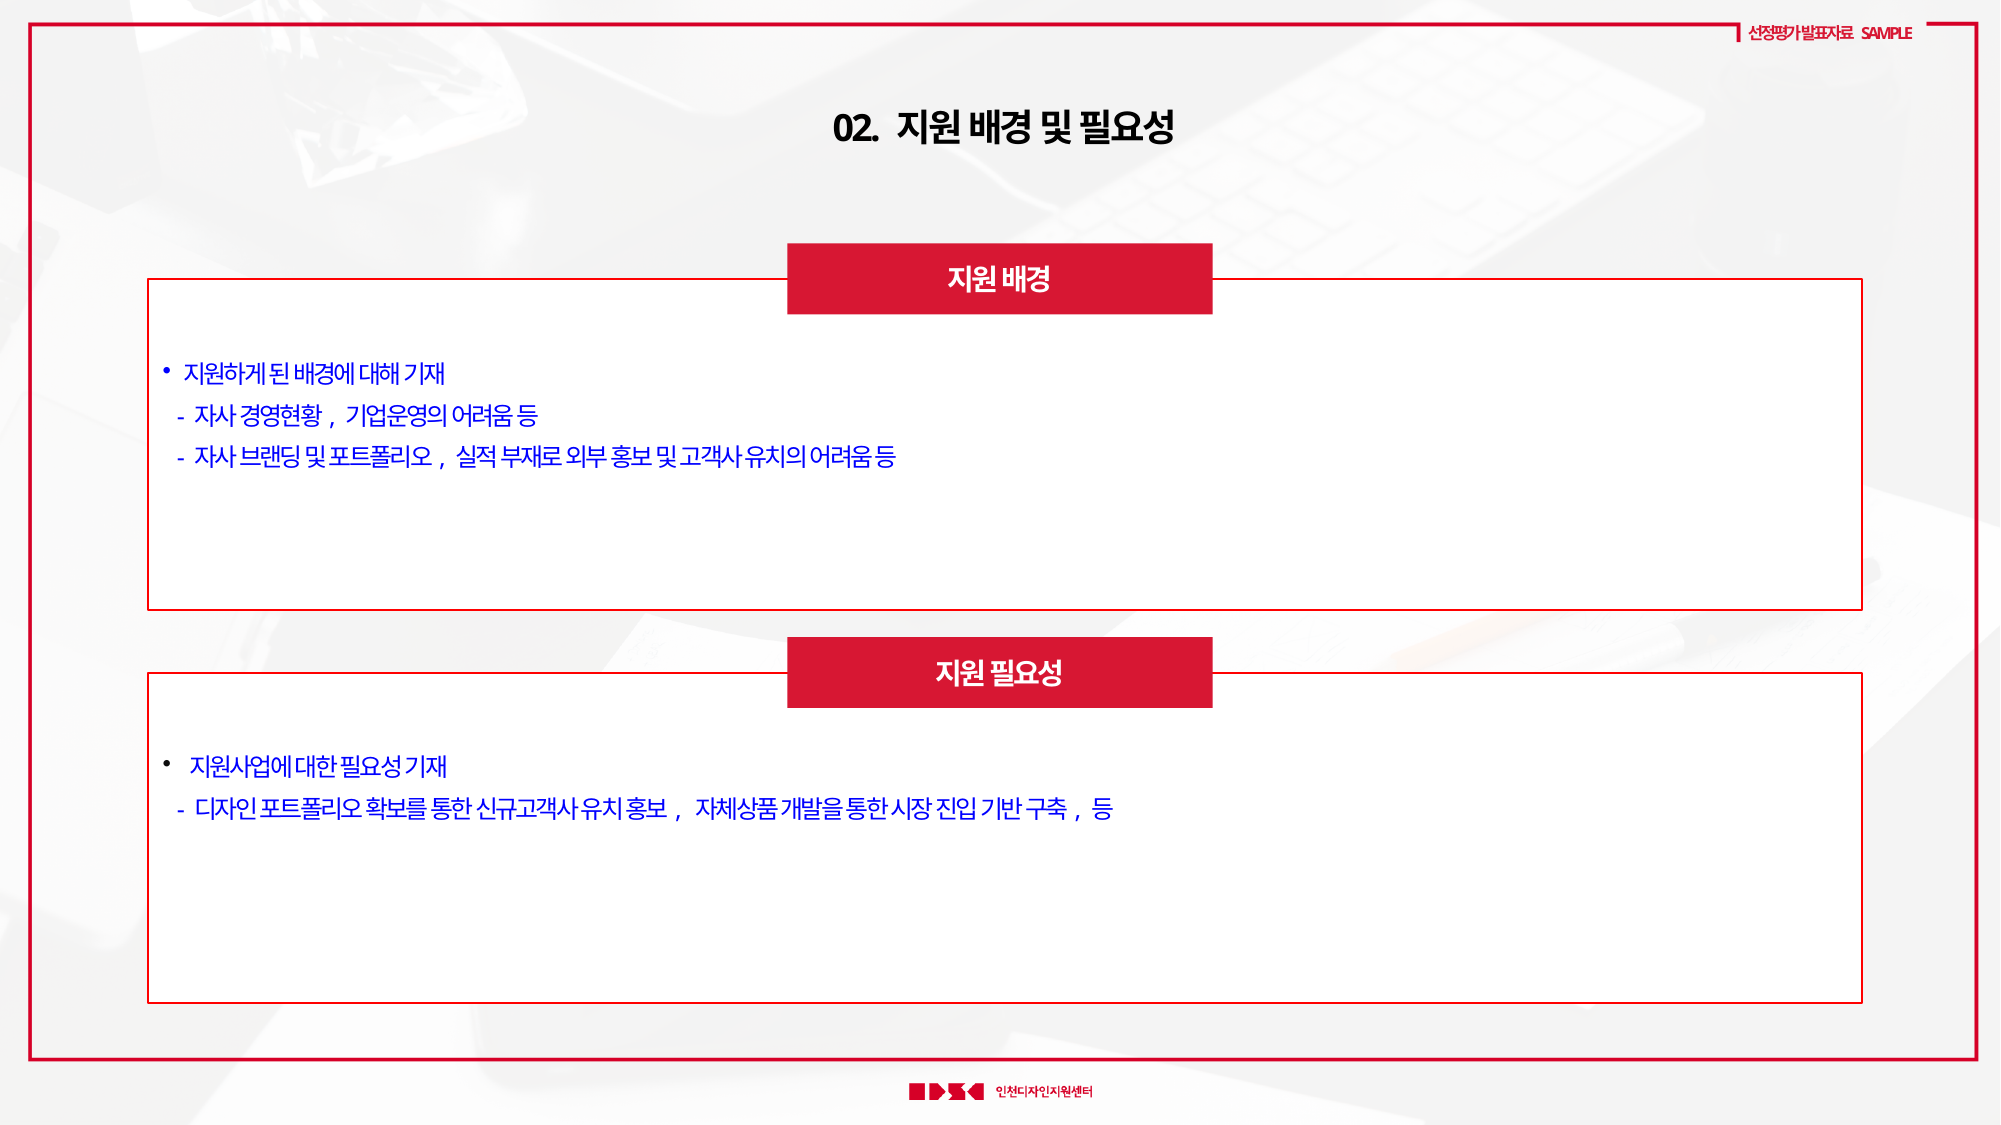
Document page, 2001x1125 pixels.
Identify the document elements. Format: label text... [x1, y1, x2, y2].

picture [0, 0, 2001, 1125]
text_box 지원사업에 대한 필요성 기재 - 디자인 포트폴리오 확보를 통한 신규고객사 유치 홍보, 자체상품 개발을 통한 시장 진입 기반 구축, 등 [146, 670, 1864, 1005]
text_box 지원 배경 [785, 241, 1215, 316]
text_box 02. 지원 배경 및 필요성 [448, 91, 1552, 161]
text_box 지원 필요성 [785, 635, 1215, 710]
text_box 지원하게 된 배경에 대해 기재 - 자사 경영현황, 기업운영의 어려움 등 - 자사 브랜딩 및 포트폴리오, 실적 부재로 외부 홍보 및 고객사 유치의 어려움 등 [146, 277, 1864, 612]
text_box 선정평가 발표자료 SAMPLE [1725, 15, 1938, 51]
